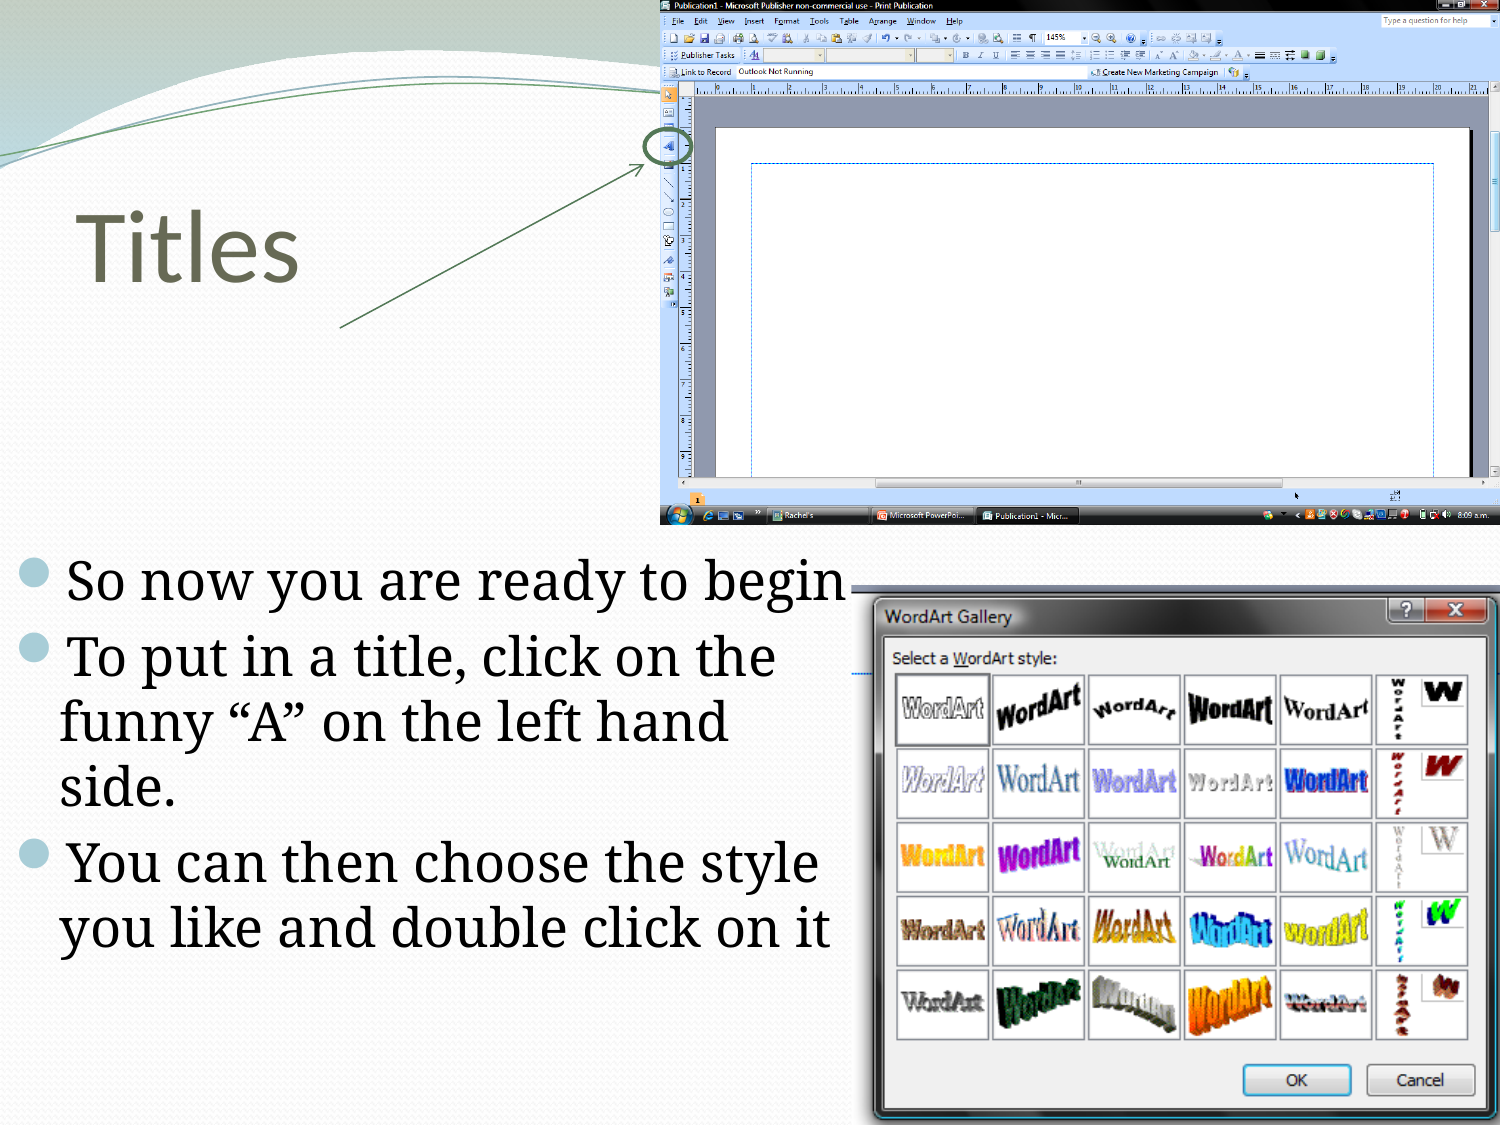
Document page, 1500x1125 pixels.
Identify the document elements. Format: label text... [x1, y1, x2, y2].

picture [659, 0, 1500, 526]
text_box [339, 163, 645, 329]
list So now you are ready to begin To put in a title, click on the funny “A” on the left hand side. You can then choose the style you like and double click on it [0, 539, 868, 1125]
title Titles [75, 115, 653, 303]
text_box [642, 130, 653, 163]
picture [851, 585, 1500, 1125]
